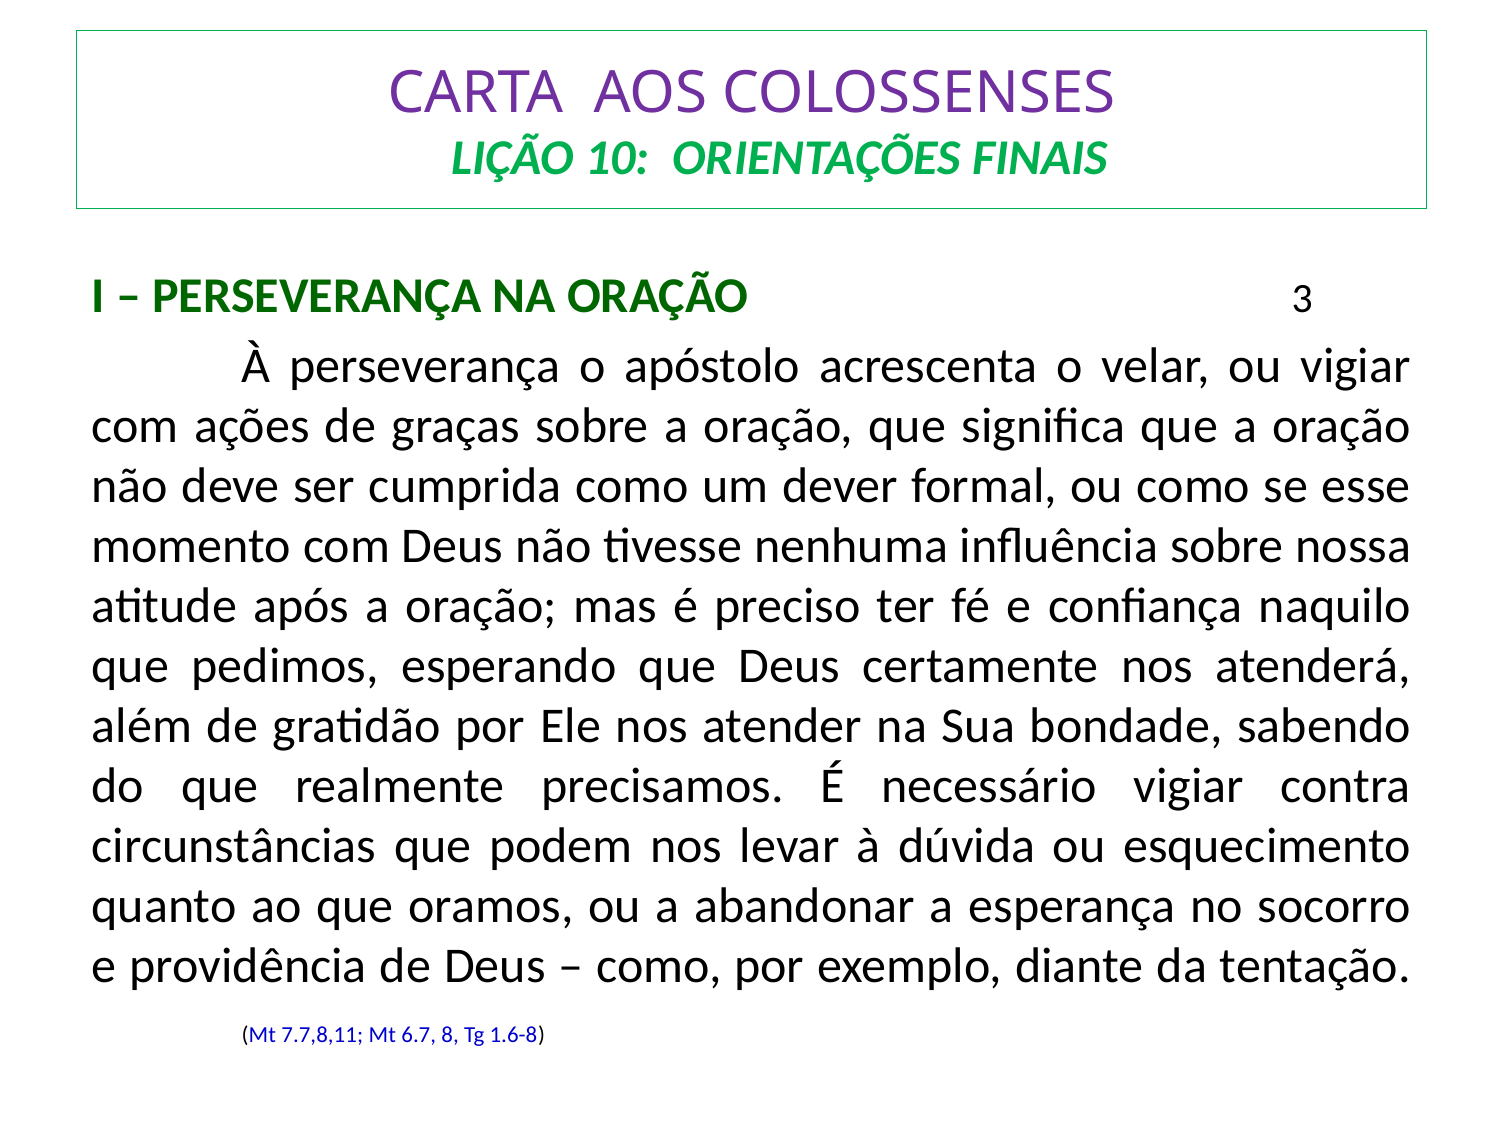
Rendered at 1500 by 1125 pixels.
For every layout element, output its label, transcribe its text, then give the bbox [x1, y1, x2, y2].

list I – PERSEVERANÇA NA ORAÇÃO 3 À perseverança o apóstolo acrescenta o velar, ou vigiar com ações de graças sobre a oração, que significa que a oração não deve ser cumprida como um dever formal, ou como se esse momento com Deus não tivesse nenhuma influência sobre nossa atitude após a oração; mas é preciso ter fé e confiança naquilo que pedimos, esperando que Deus certamente nos atenderá, além de gratidão por Ele nos atender na Sua bondade, sabendo do que realmente precisamos. É necessário vigiar contra circunstâncias que podem nos levar à dúvida ou esquecimento quanto ao que oramos, ou a abandonar a esperança no socorro e providência de Deus – como, por exemplo, diante da tentação. (Mt 7.7,8,11; Mt 6.7, 8, Tg 1.6-8) [76, 255, 1427, 1059]
title CARTA AOS COLOSSENSES LIÇÃO 10: ORIENTAÇÕES FINAIS [76, 30, 1427, 209]
